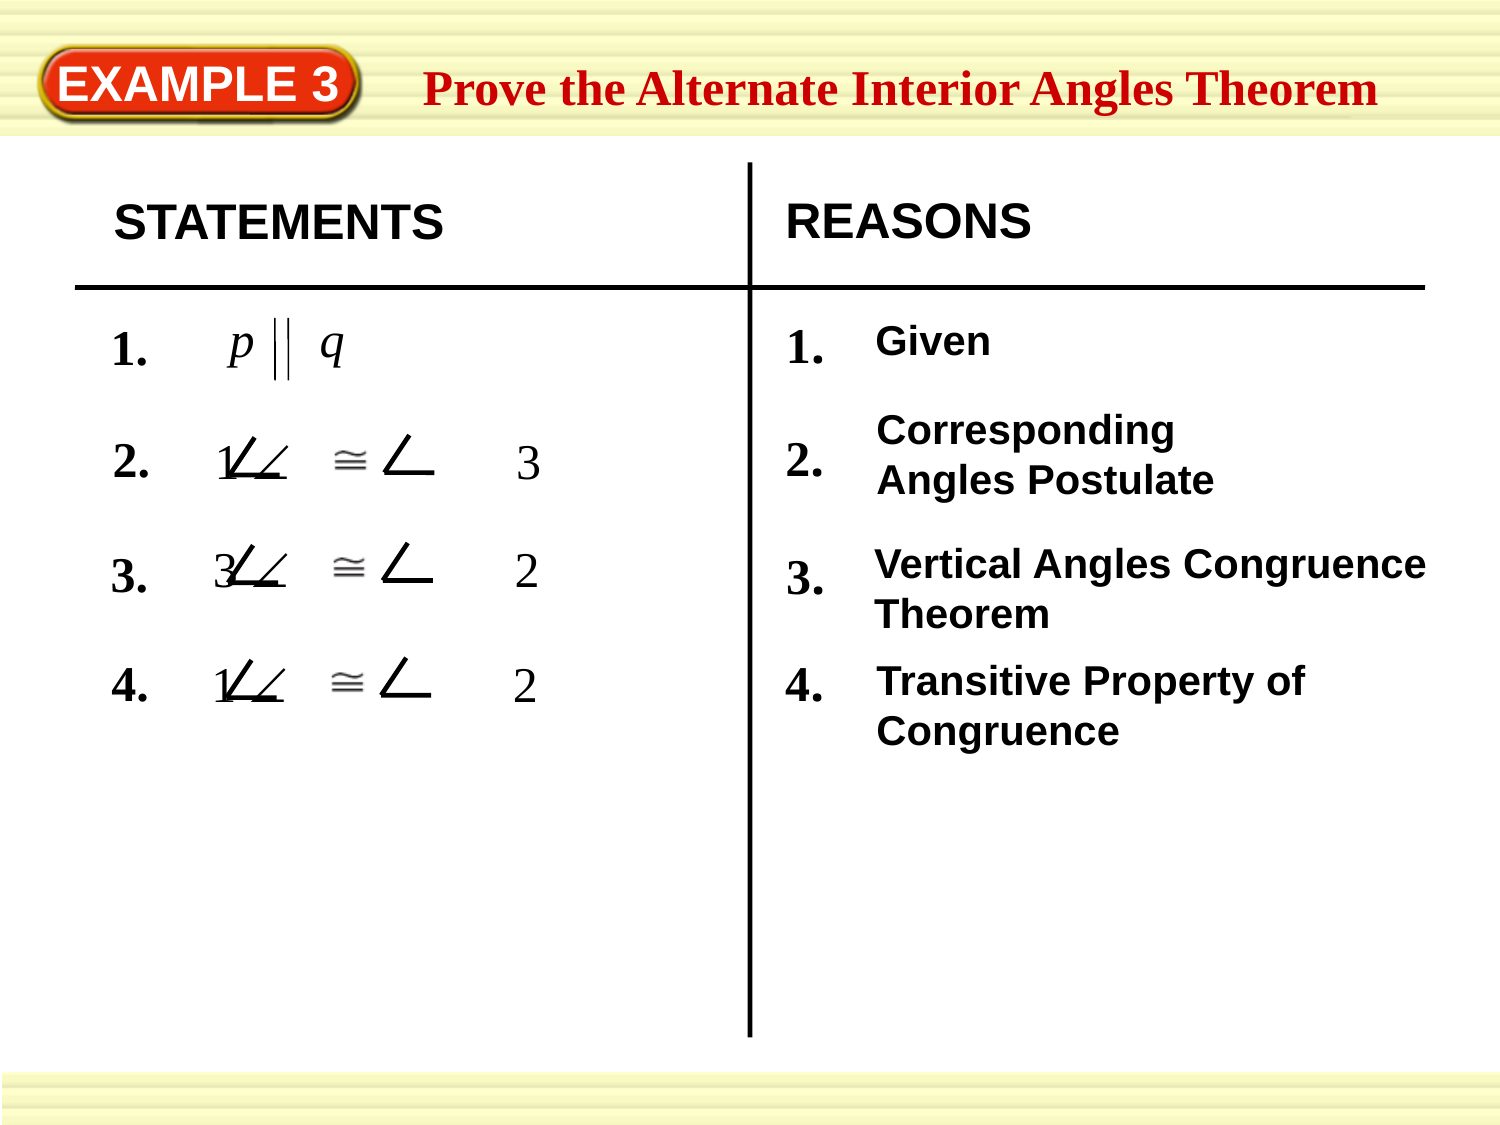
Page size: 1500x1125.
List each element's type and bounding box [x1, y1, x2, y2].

text_box [1, 1071, 1500, 1125]
text_box [94, 530, 485, 611]
text_box [74, 162, 1426, 1038]
text_box [771, 529, 1470, 642]
text_box [95, 643, 483, 721]
text_box [771, 394, 1336, 511]
text_box [771, 305, 1007, 382]
text_box [770, 643, 1500, 763]
text_box [0, 0, 1500, 137]
text_box [94, 299, 359, 384]
text_box [96, 419, 486, 498]
